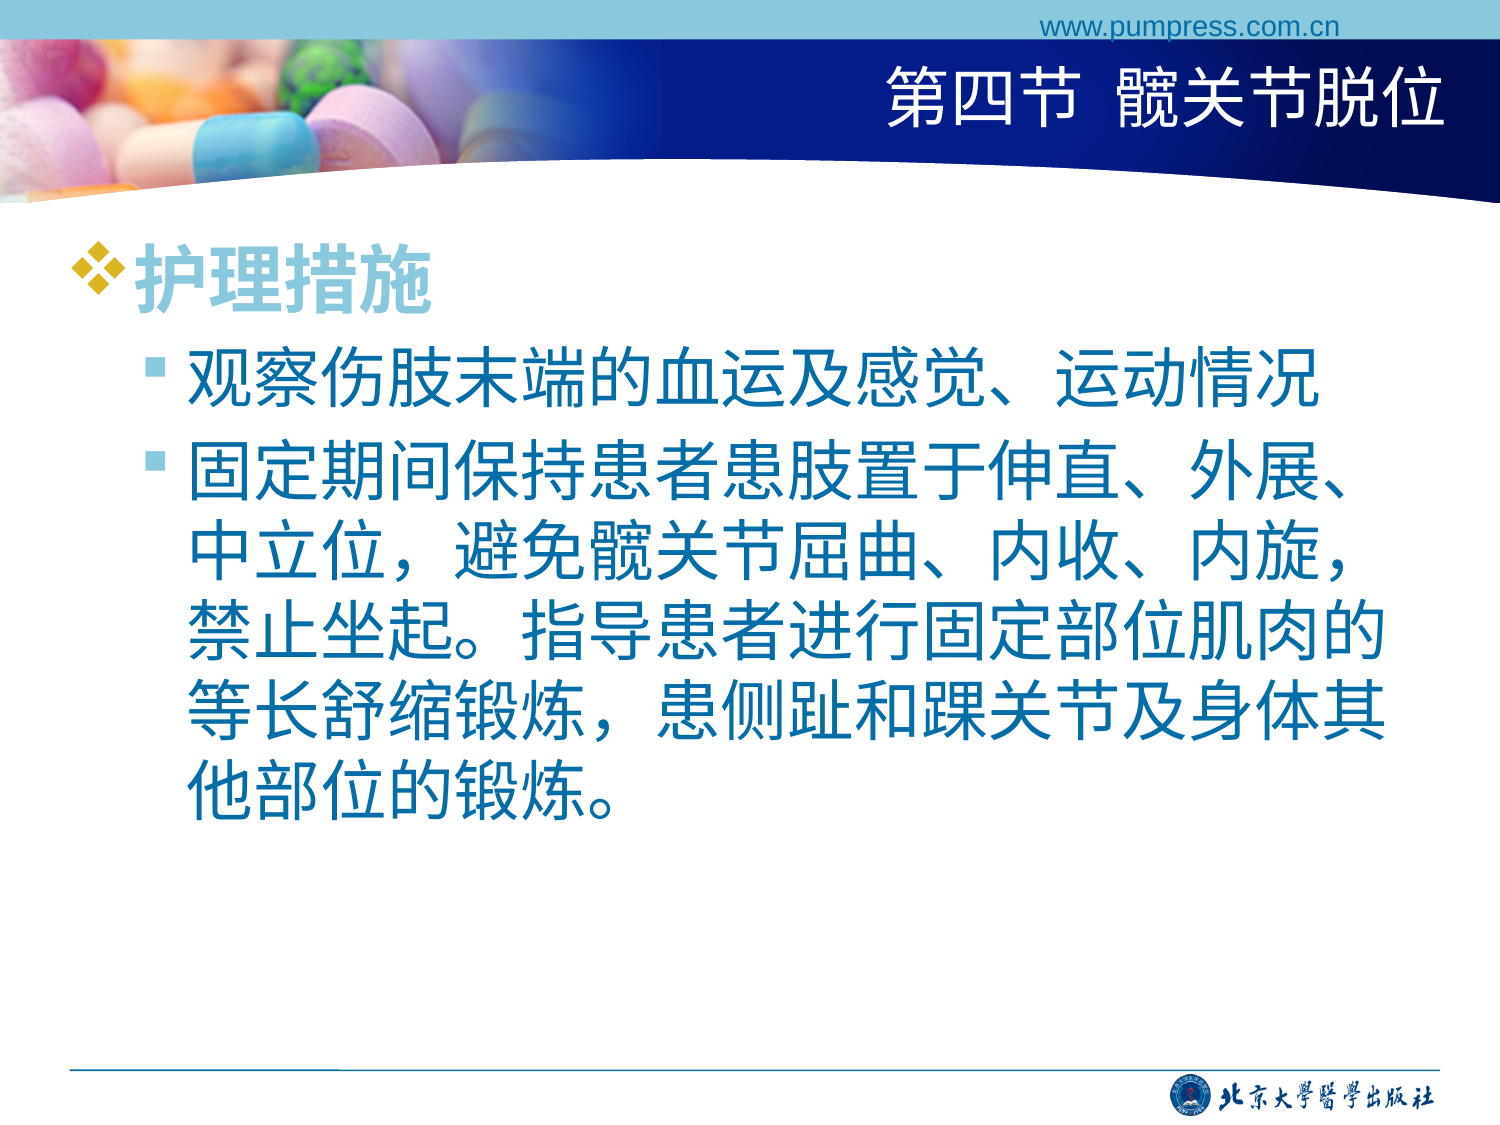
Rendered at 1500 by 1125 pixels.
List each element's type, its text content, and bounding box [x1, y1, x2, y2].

picture [0, 40, 1500, 203]
title 第四节 髋关节脱位 [137, 49, 1463, 143]
picture [1170, 1074, 1436, 1118]
slide_number www.pumpress.com.cn [1025, 0, 1463, 38]
list 护理措施 观察伤肢末端的血运及感觉、运动情况 固定期间保持患者患肢置于伸直、外展、中立位，避免髋关节屈曲、内收、内旋，禁止坐起。指导患者进行固定部位肌肉的等长舒缩锻炼，患侧趾和踝关节及身体其他部位的锻炼。 [49, 224, 1463, 1026]
